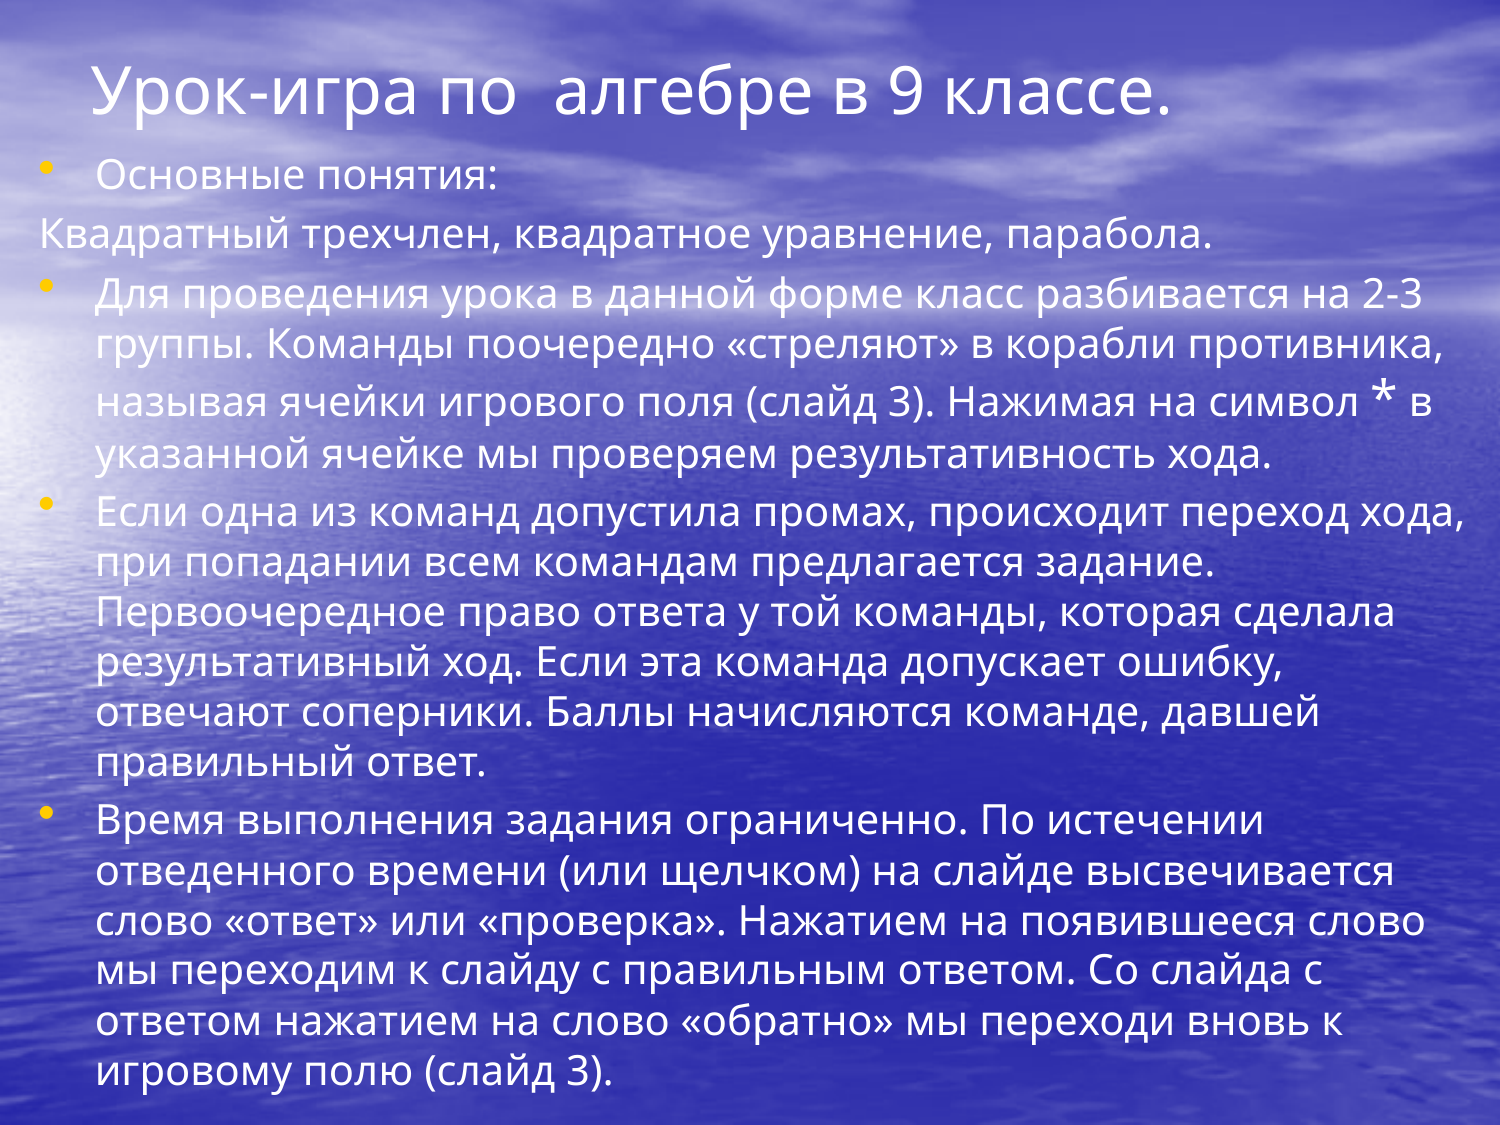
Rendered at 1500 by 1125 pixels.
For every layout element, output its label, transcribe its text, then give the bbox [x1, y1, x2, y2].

title Урок-игра по алгебре в 9 классе. [74, 47, 1426, 130]
list Основные понятия: Квадратный трехчлен, квадратное уравнение, парабола. Для проведения урока в данной форме класс разбивается на 2-3 группы. Команды поочередно «стреляют» в корабли противника, называя ячейки игрового поля (слайд 3). Нажимая на символ * в указанной ячейке мы проверяем результативность хода. Если одна из команд допустила промах, происходит переход хода, при попадании всем командам предлагается задание. Первоочередное право ответа у той команды, которая сделала результативный ход. Если эта команда допускает ошибку, отвечают соперники. Баллы начисляются команде, давшей правильный ответ. Время выполнения задания ограниченно. По истечении отведенного времени (или щелчком) на слайде высвечивается слово «ответ» или «проверка». Нажатием на появившееся слово мы переходим к слайду с правильным ответом. Со слайда с ответом нажатием на слово «обратно» мы переходи вновь к игровому полю (слайд 3). [23, 140, 1500, 1125]
